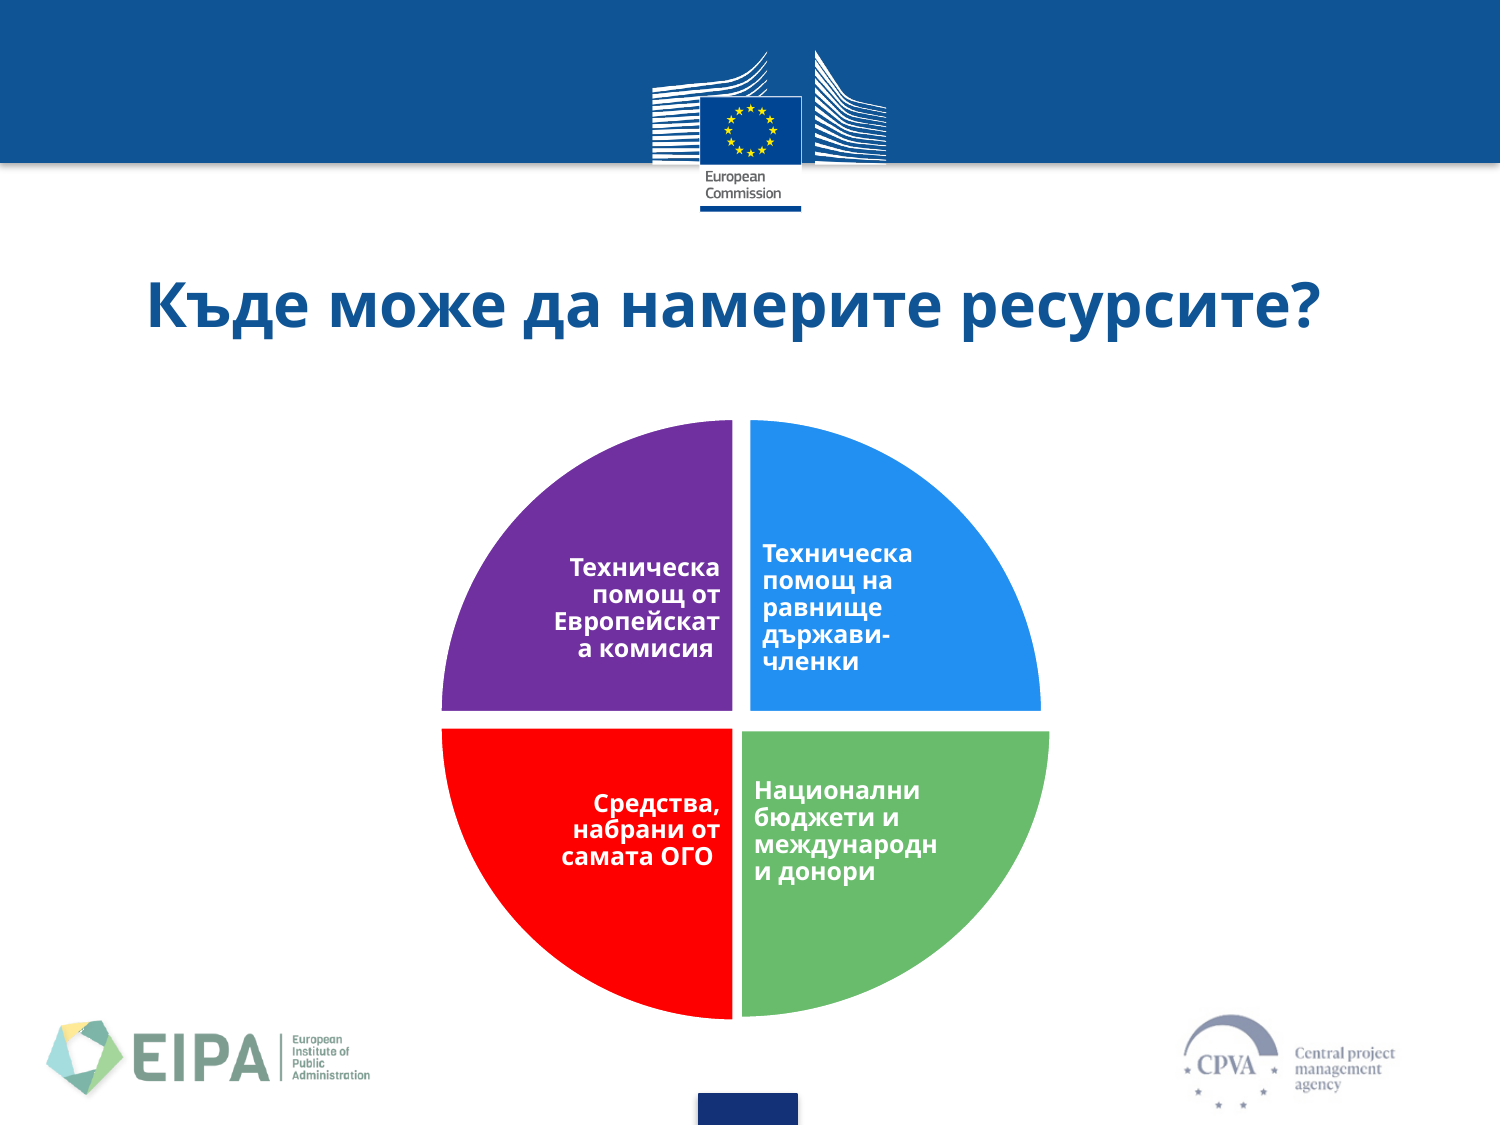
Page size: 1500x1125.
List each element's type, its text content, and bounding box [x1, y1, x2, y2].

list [27, 378, 1456, 1061]
title Къде може да намерите ресурсите? [74, 225, 1426, 377]
